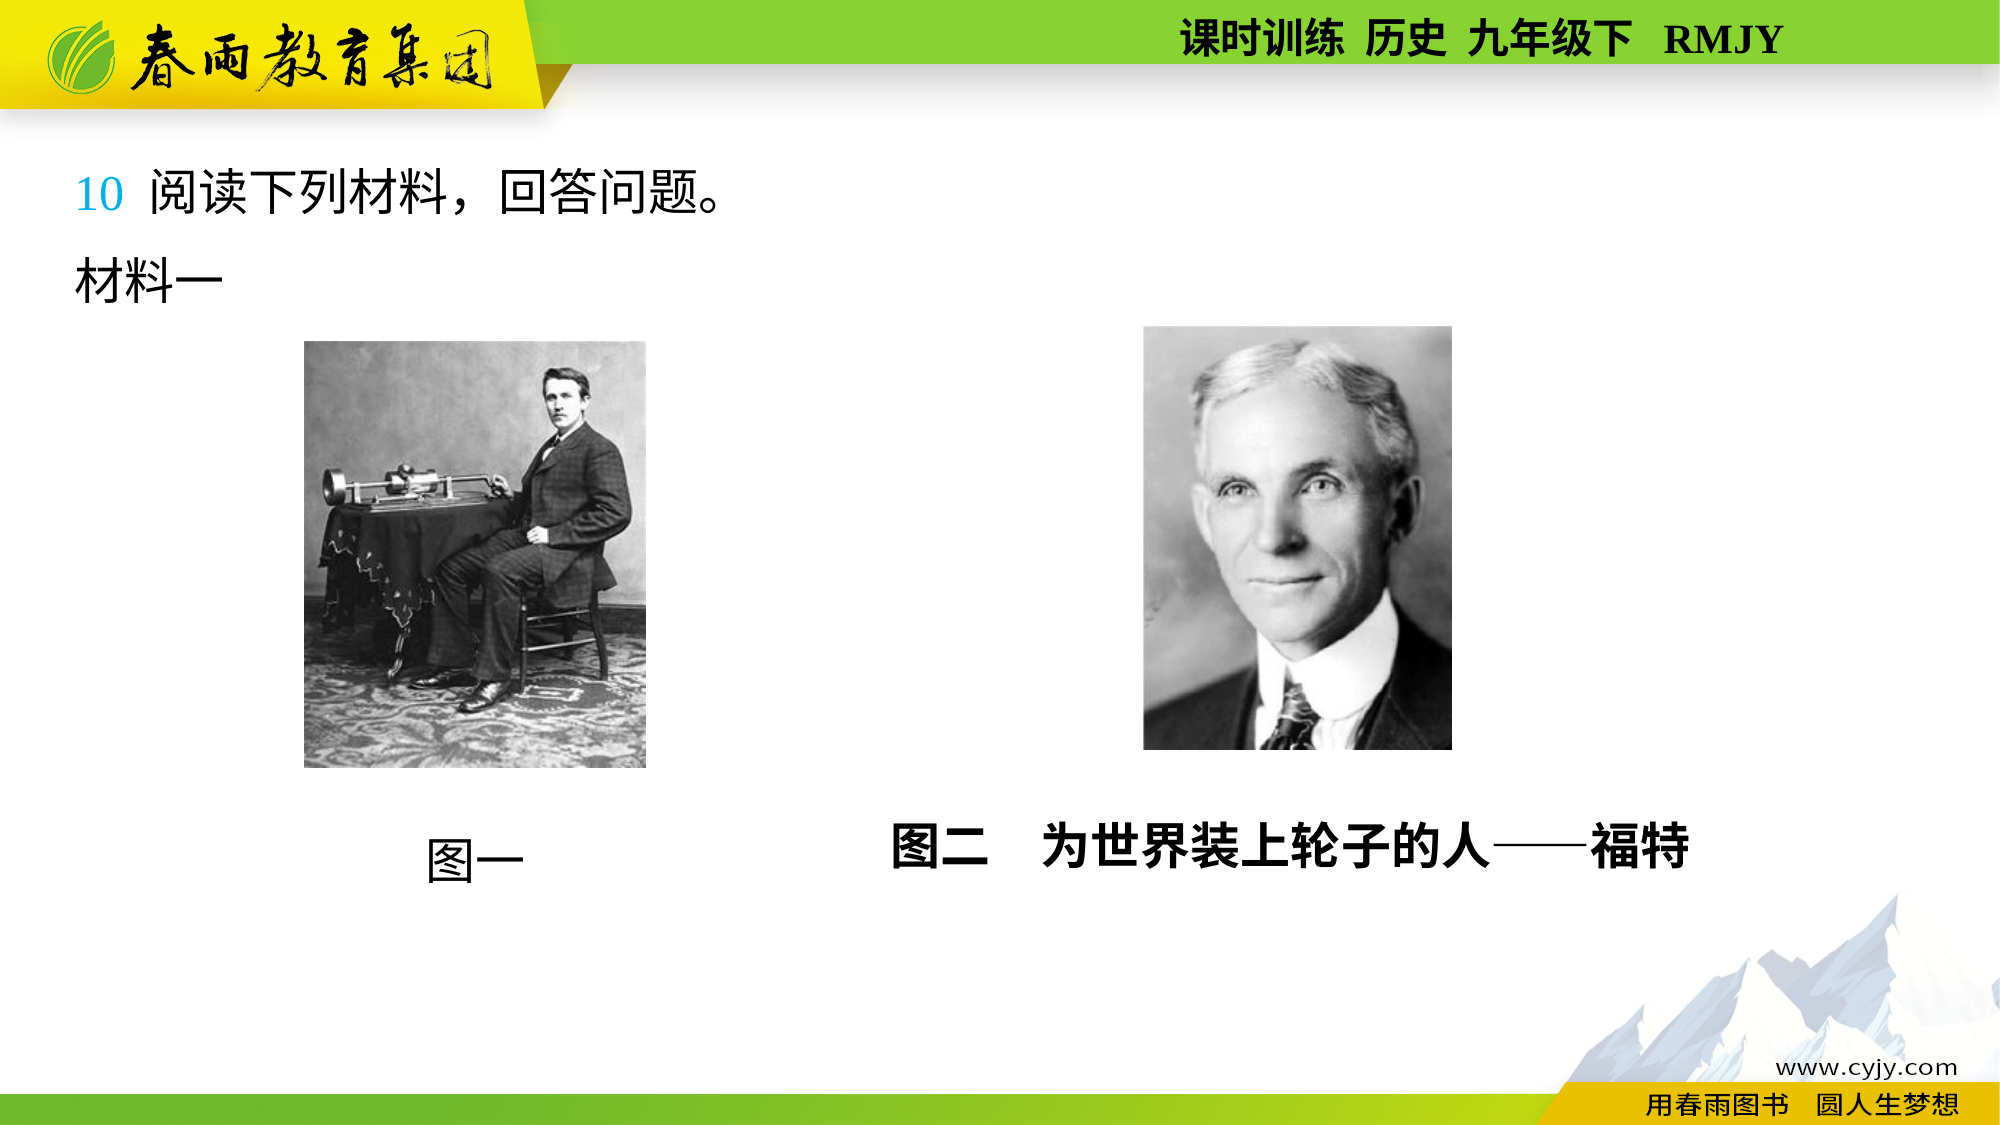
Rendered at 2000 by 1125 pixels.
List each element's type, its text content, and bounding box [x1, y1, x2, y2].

text_box 图二 为世界装上轮子的人——福特 [876, 806, 1706, 882]
text_box 图一 [410, 822, 540, 897]
list 10 阅读下列材料，回答问题。 材料一 [59, 122, 1944, 308]
picture [0, 0, 2000, 1125]
